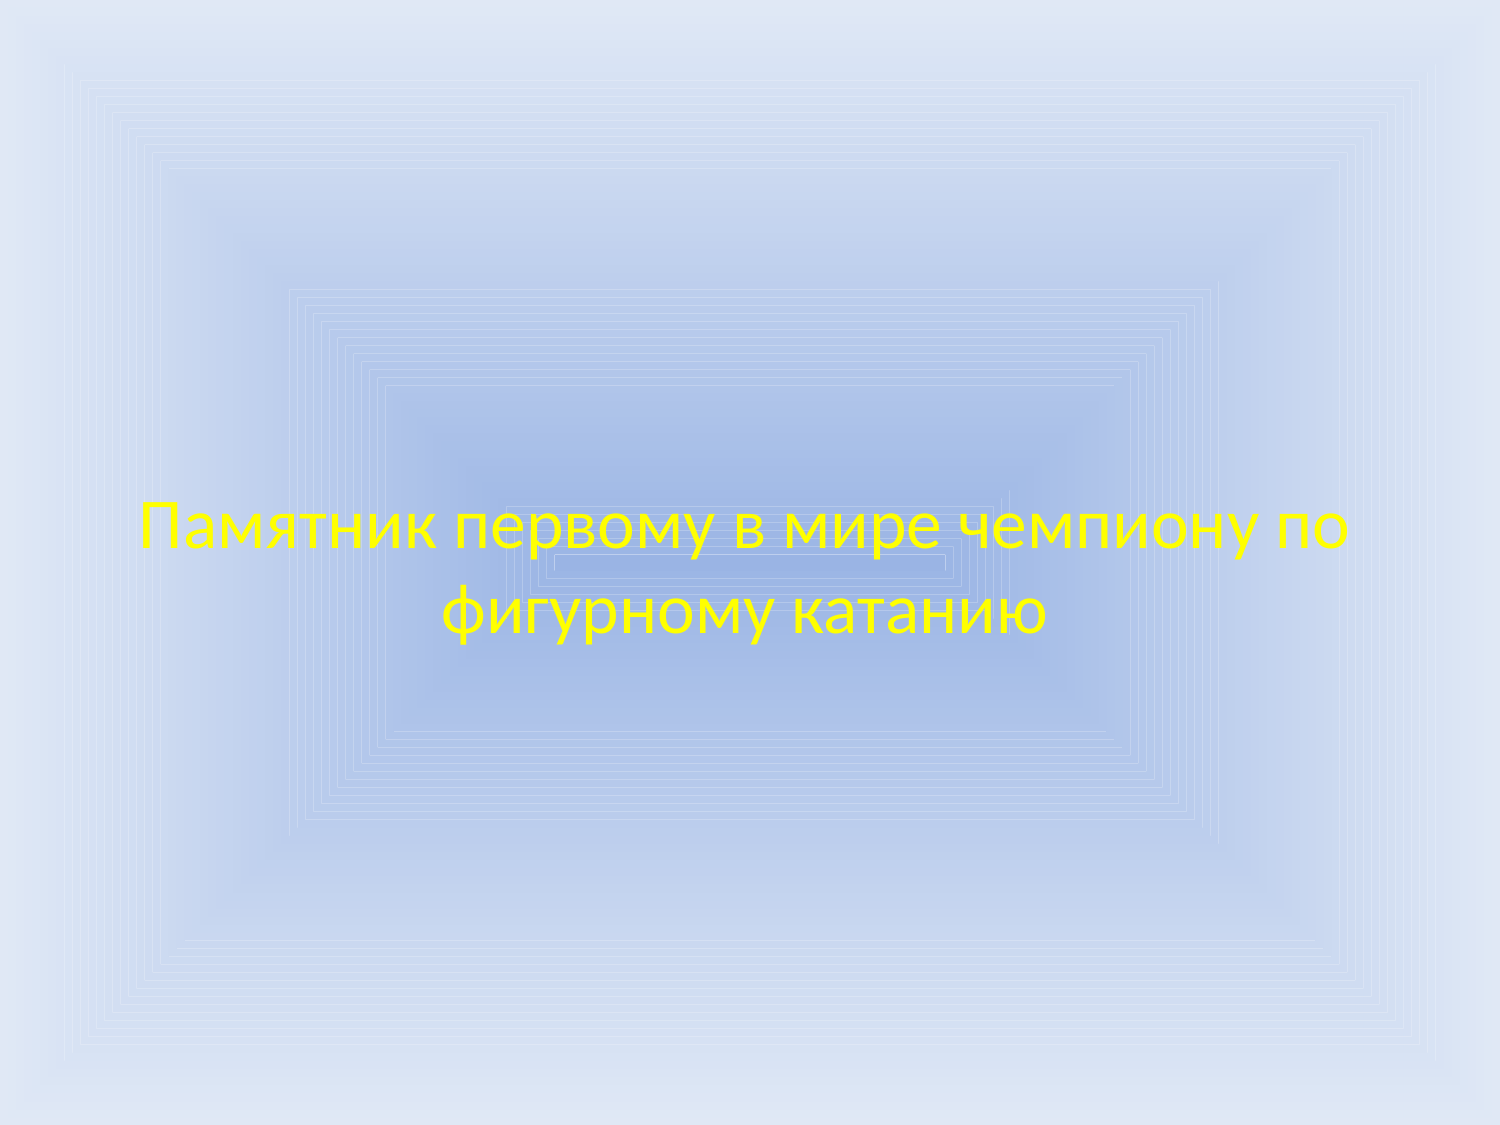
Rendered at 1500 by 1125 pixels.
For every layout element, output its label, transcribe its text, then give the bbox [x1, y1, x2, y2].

title Памятник первому в мире чемпиону по фигурному катанию [70, 468, 1421, 657]
